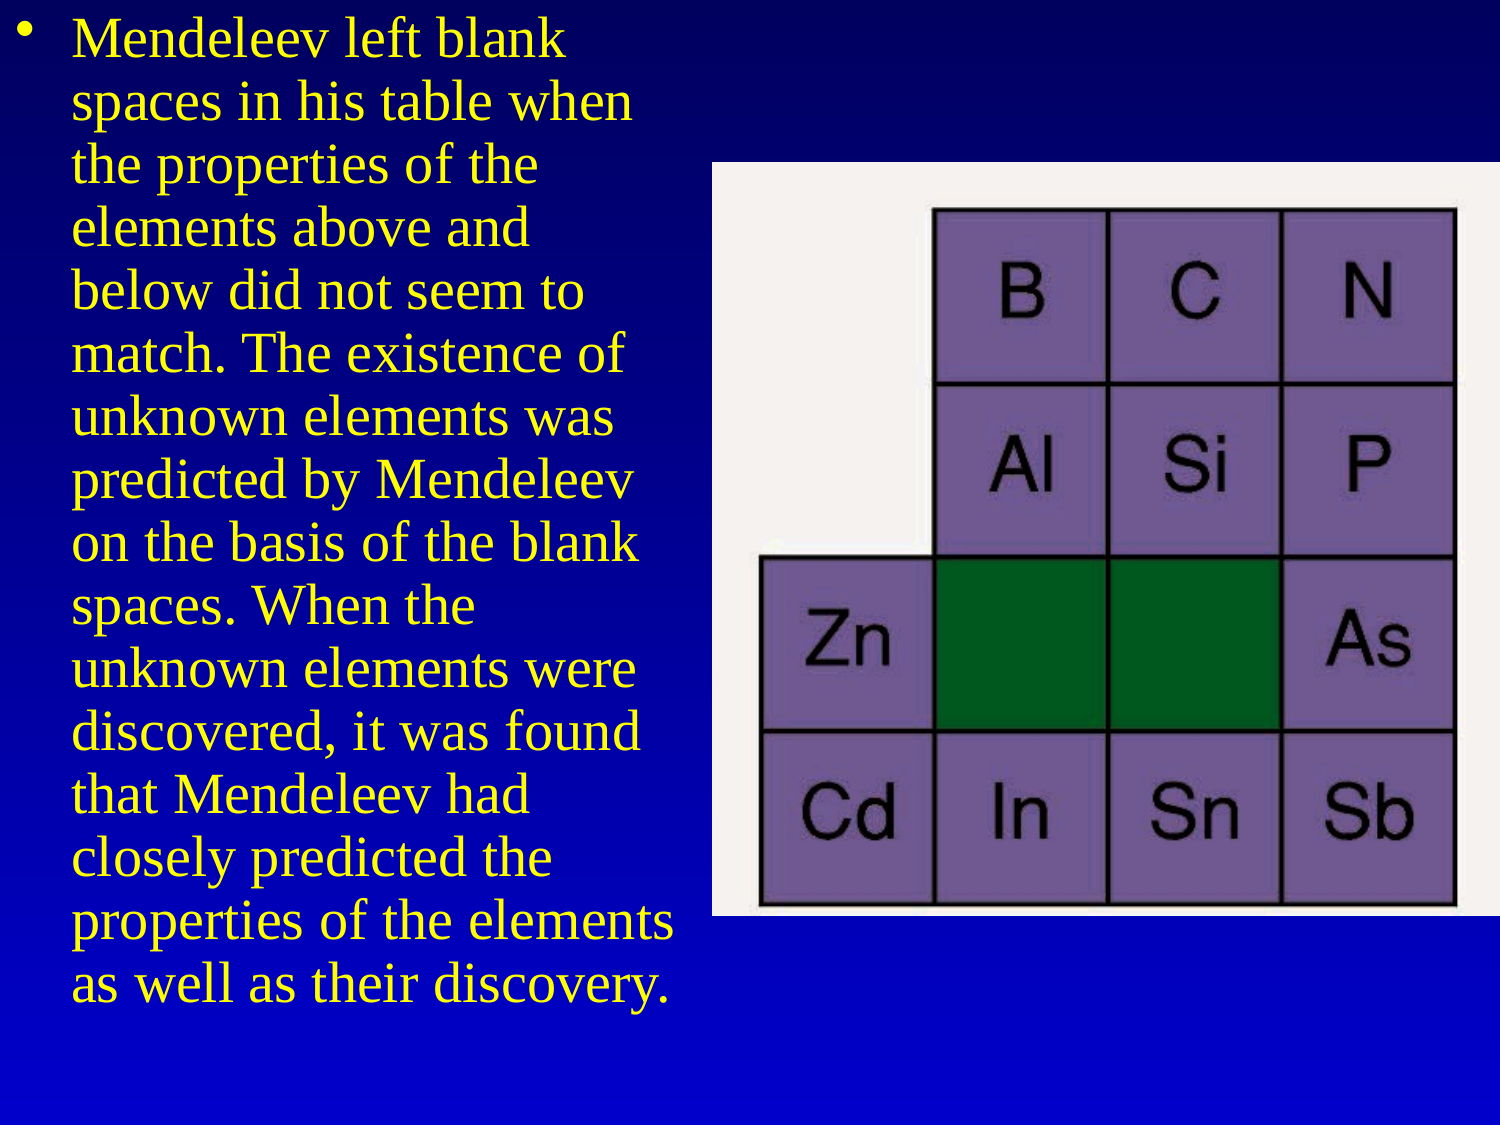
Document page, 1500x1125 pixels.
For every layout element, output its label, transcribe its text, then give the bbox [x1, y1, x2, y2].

picture [712, 162, 1500, 916]
list Mendeleev left blank spaces in his table when the properties of the elements above and below did not seem to match. The existence of unknown elements was predicted by Mendeleev on the basis of the blank spaces. When the unknown elements were discovered, it was found that Mendeleev had closely predicted the properties of the elements as well as their discovery. [0, 0, 701, 1125]
